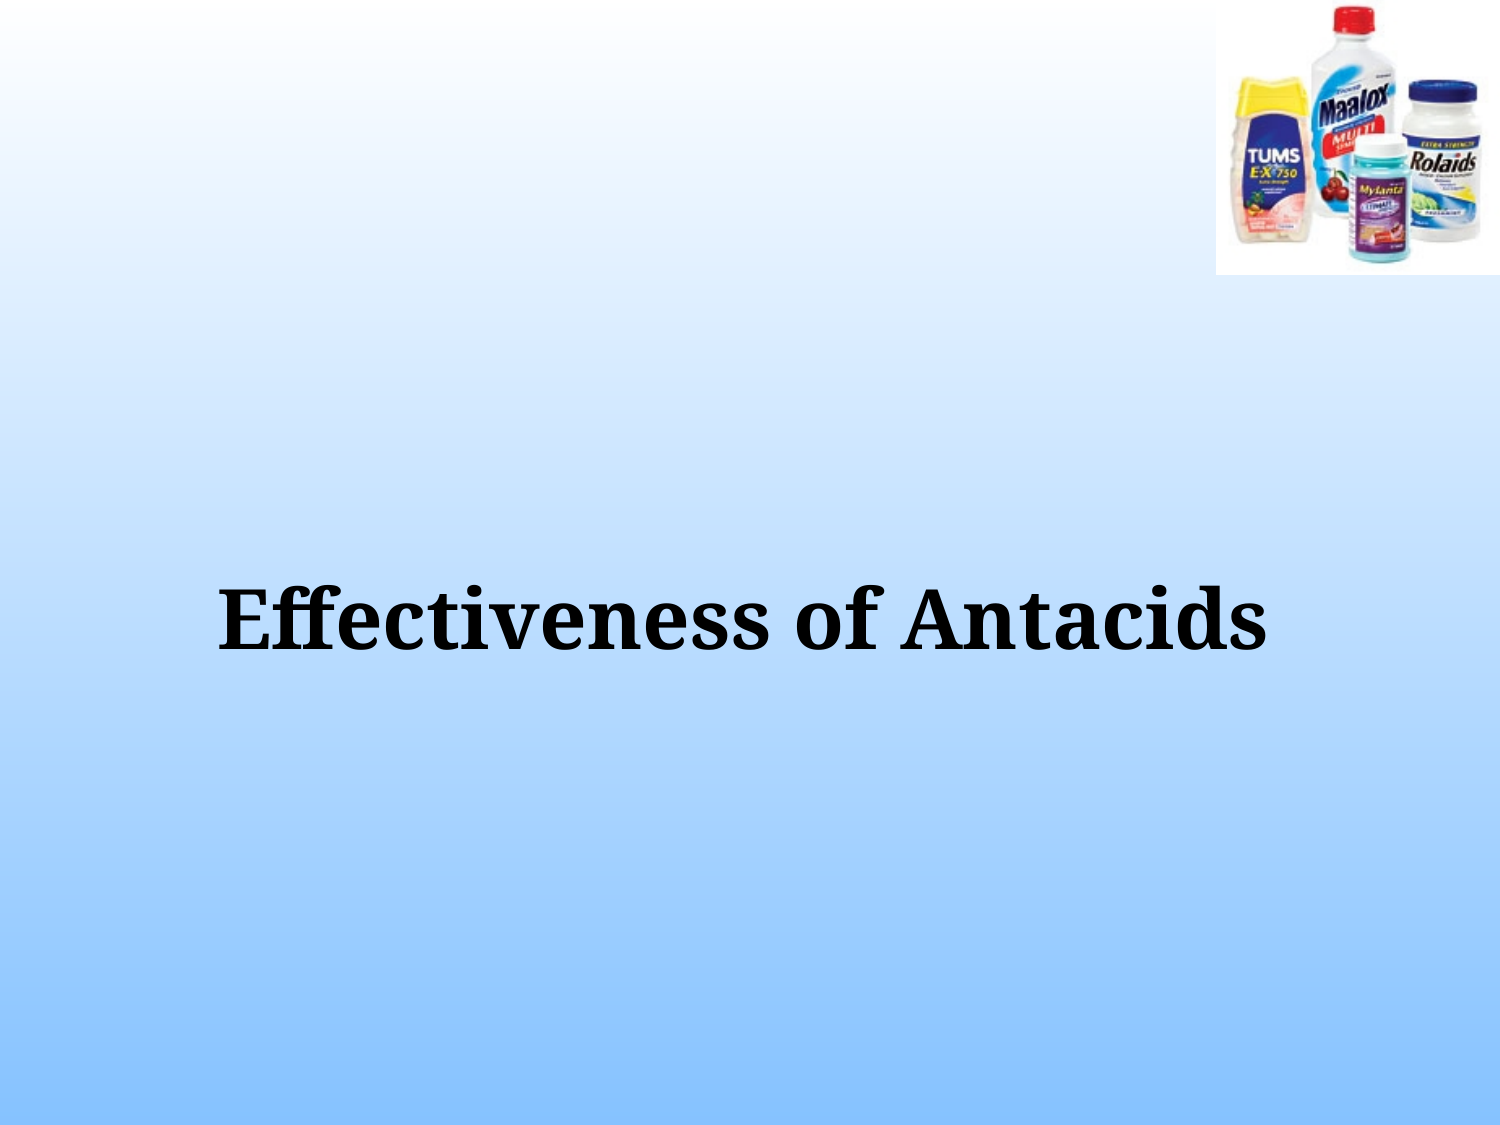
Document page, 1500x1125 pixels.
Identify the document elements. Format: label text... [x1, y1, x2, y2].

list Effectiveness of Antacids [37, 274, 1451, 1076]
picture [1216, 0, 1500, 276]
